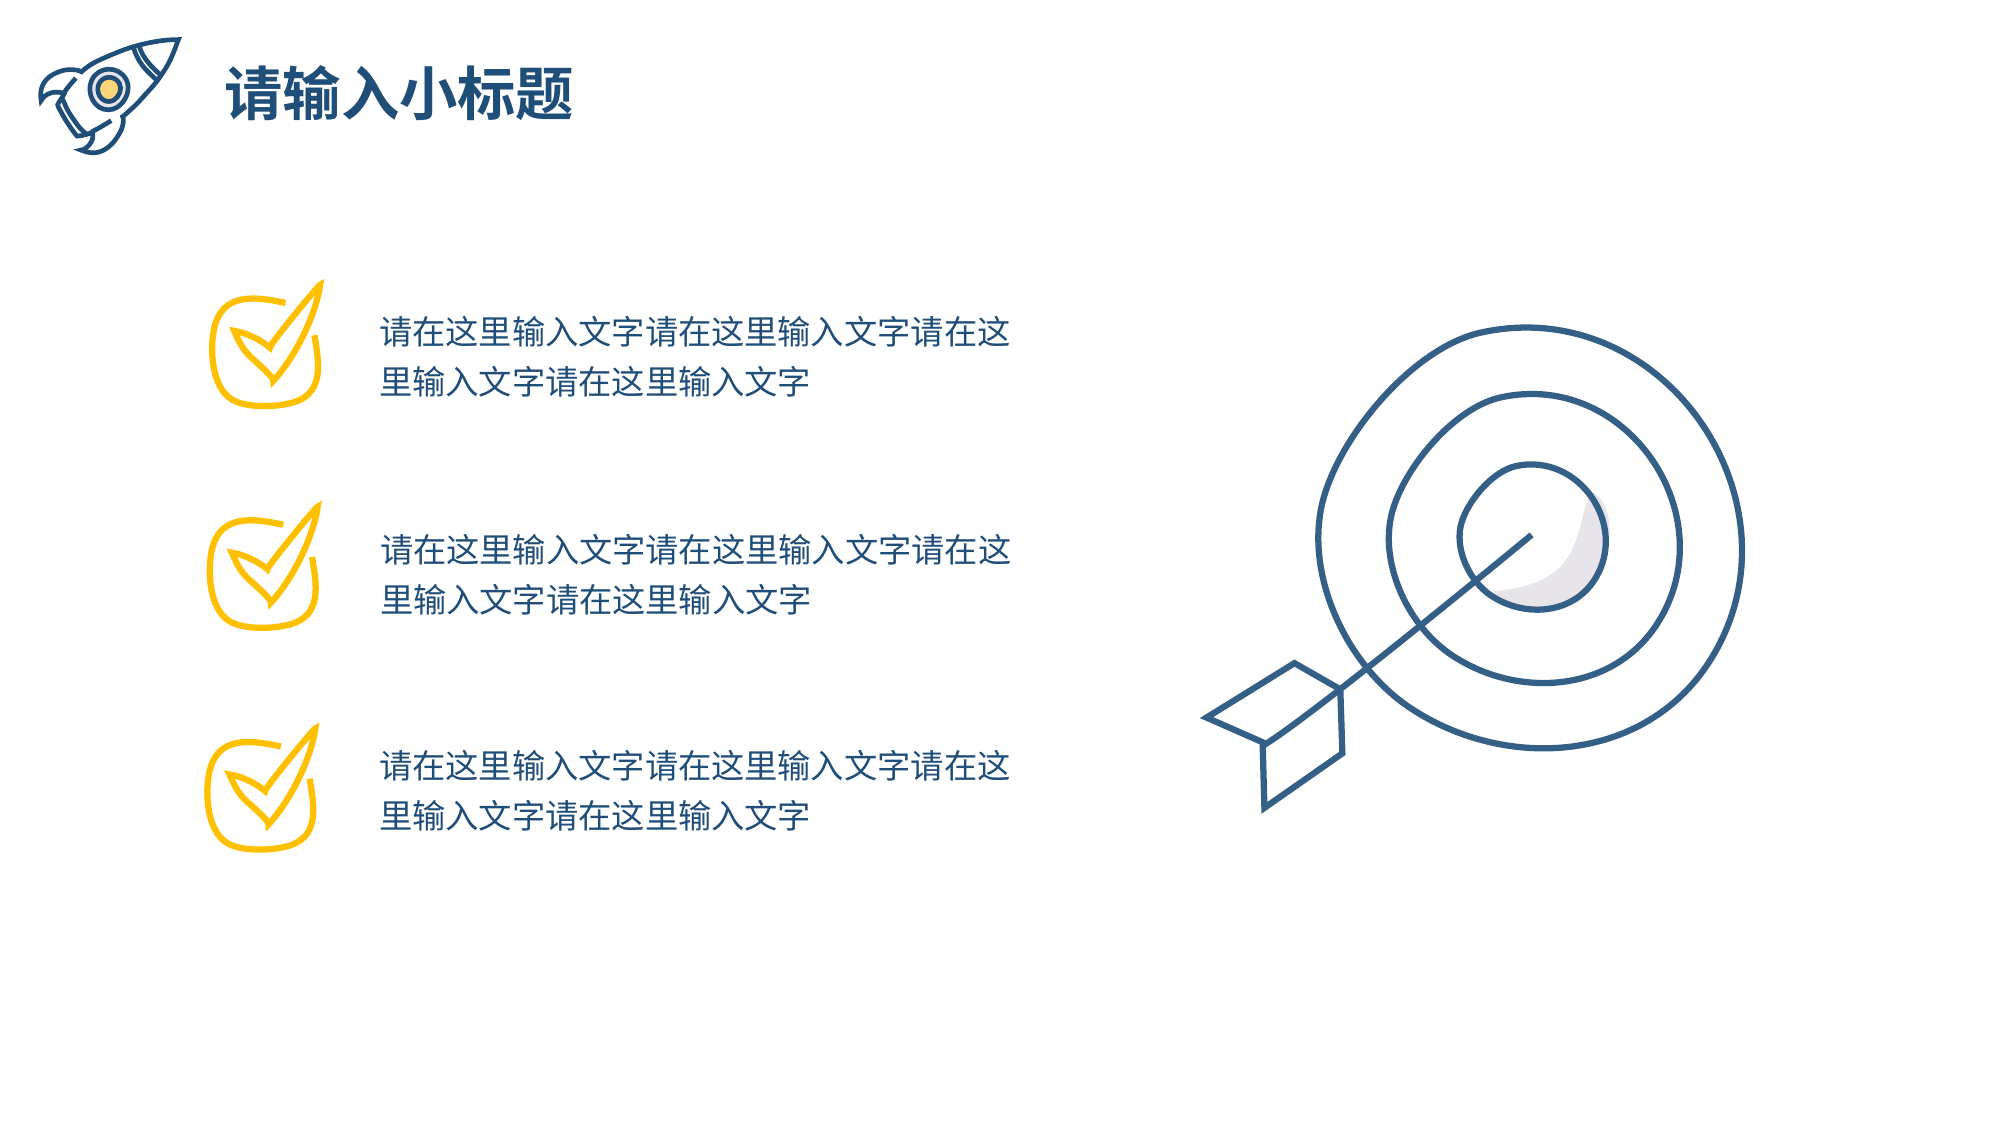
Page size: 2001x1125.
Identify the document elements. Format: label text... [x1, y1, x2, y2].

text_box 请在这里输入文字请在这里输入文字请在这里输入文字请在这里输入文字 [364, 728, 1040, 843]
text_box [46, 15, 158, 154]
text_box 请在这里输入文字请在这里输入文字请在这里输入文字请在这里输入文字 [365, 511, 1041, 627]
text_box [207, 728, 316, 850]
text_box 请输入小标题 [209, 49, 616, 135]
text_box 请在这里输入文字请在这里输入文字请在这里输入文字请在这里输入文字 [364, 294, 1040, 409]
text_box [209, 506, 318, 628]
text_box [1182, 364, 1754, 784]
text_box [212, 284, 320, 407]
